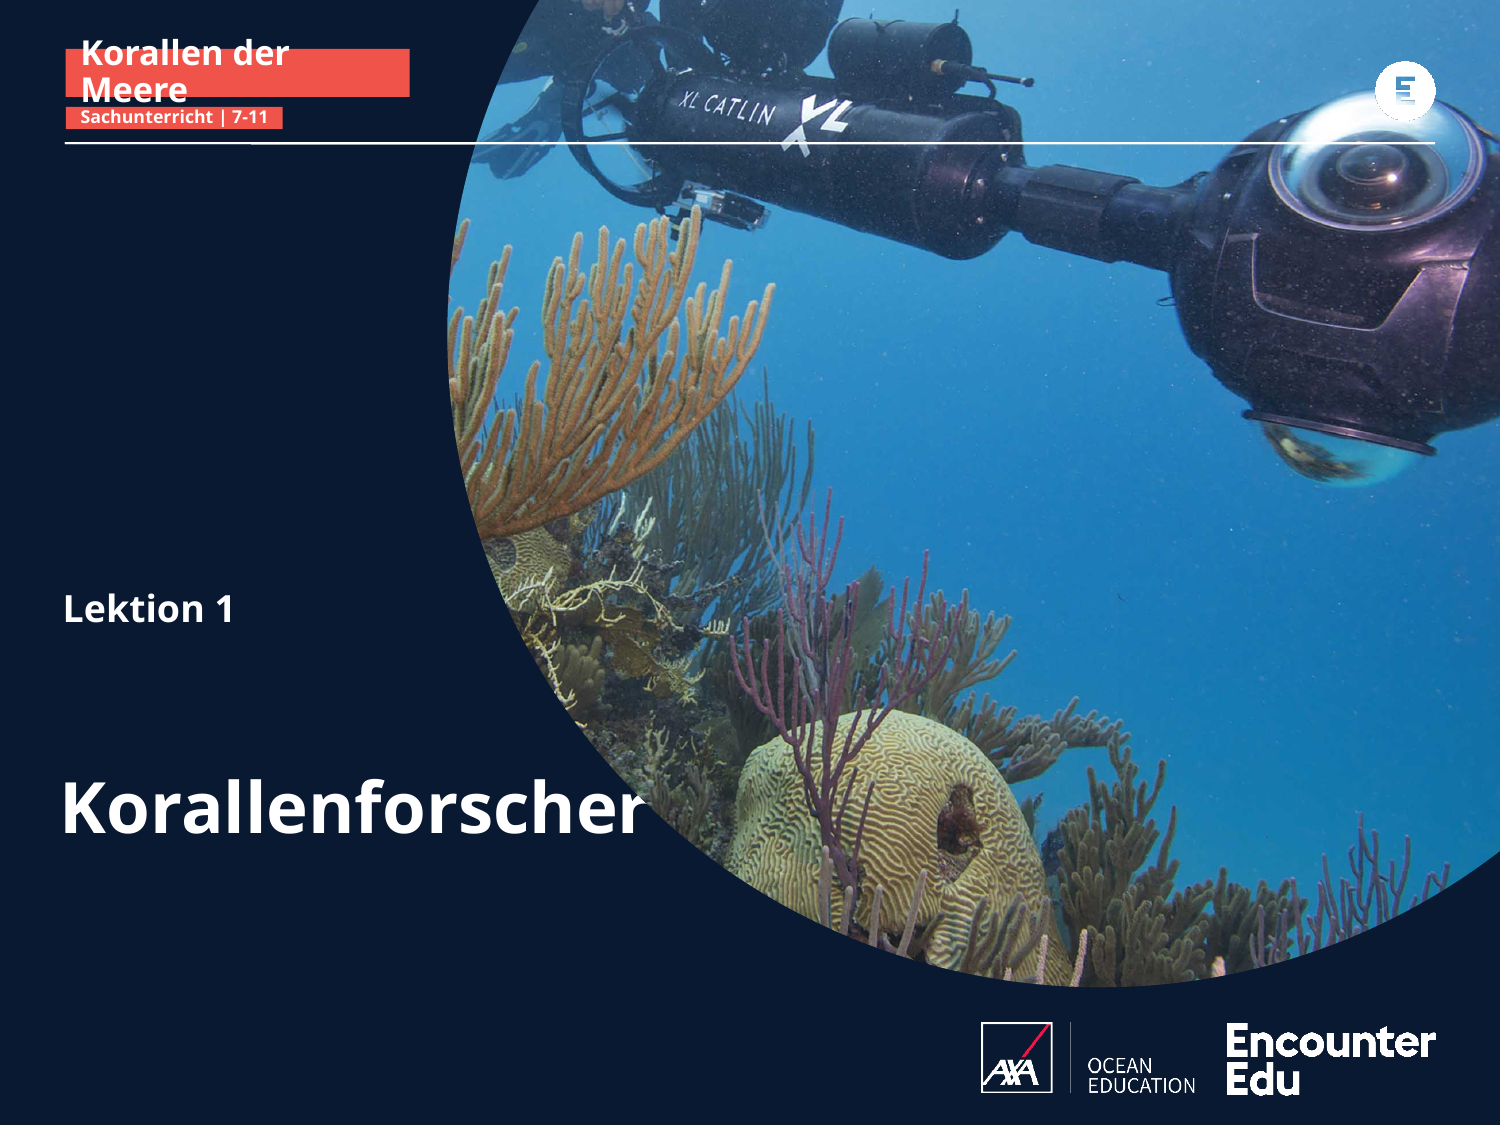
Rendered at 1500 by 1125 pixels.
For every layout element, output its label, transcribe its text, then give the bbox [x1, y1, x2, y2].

text_box [447, 0, 1500, 988]
picture [1373, 58, 1437, 123]
picture [981, 1021, 1195, 1093]
list Korallen der Meere [65, 48, 411, 98]
list Korallenforscher [51, 761, 814, 1110]
list Lektion 1 [54, 582, 445, 639]
picture [1222, 1020, 1443, 1097]
list Sachunterricht | 7-11 [65, 106, 284, 130]
